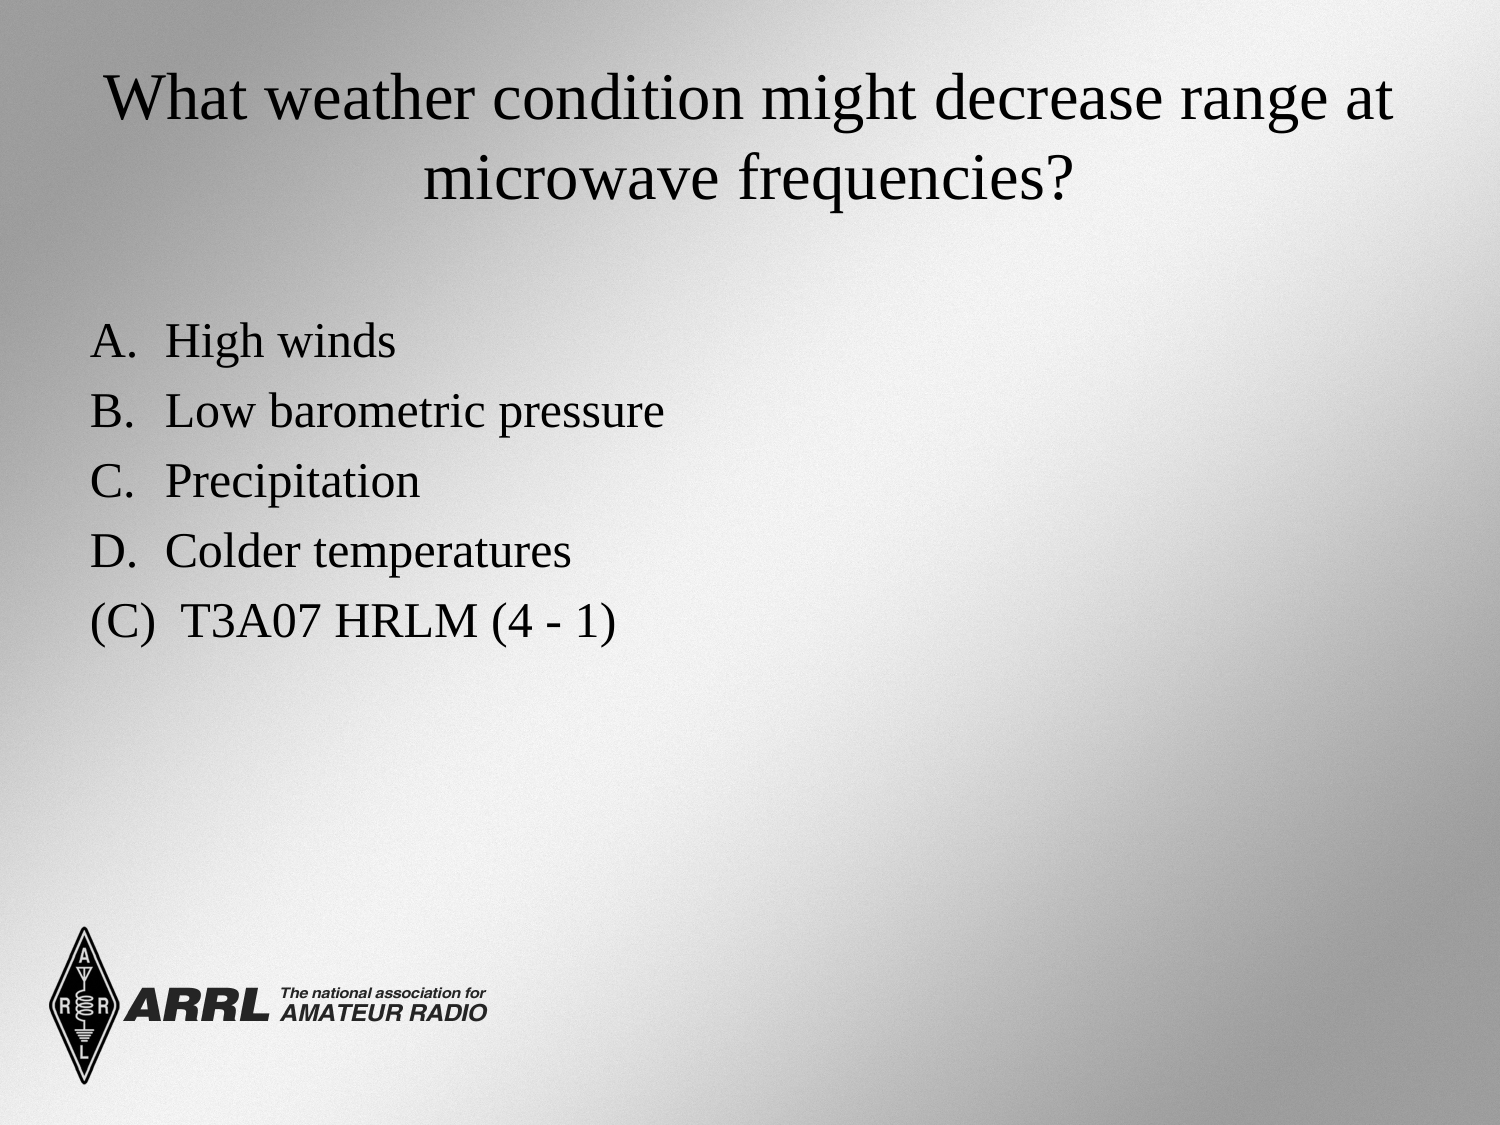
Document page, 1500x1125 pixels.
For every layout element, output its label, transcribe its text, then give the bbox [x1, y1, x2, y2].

list High winds Low barometric pressure Precipitation Colder temperatures (C) T3A07 HRLM (4 - 1) [75, 299, 1425, 1005]
picture [0, 0, 1500, 1125]
title What weather condition might decrease range at microwave frequencies? [75, 45, 1425, 233]
